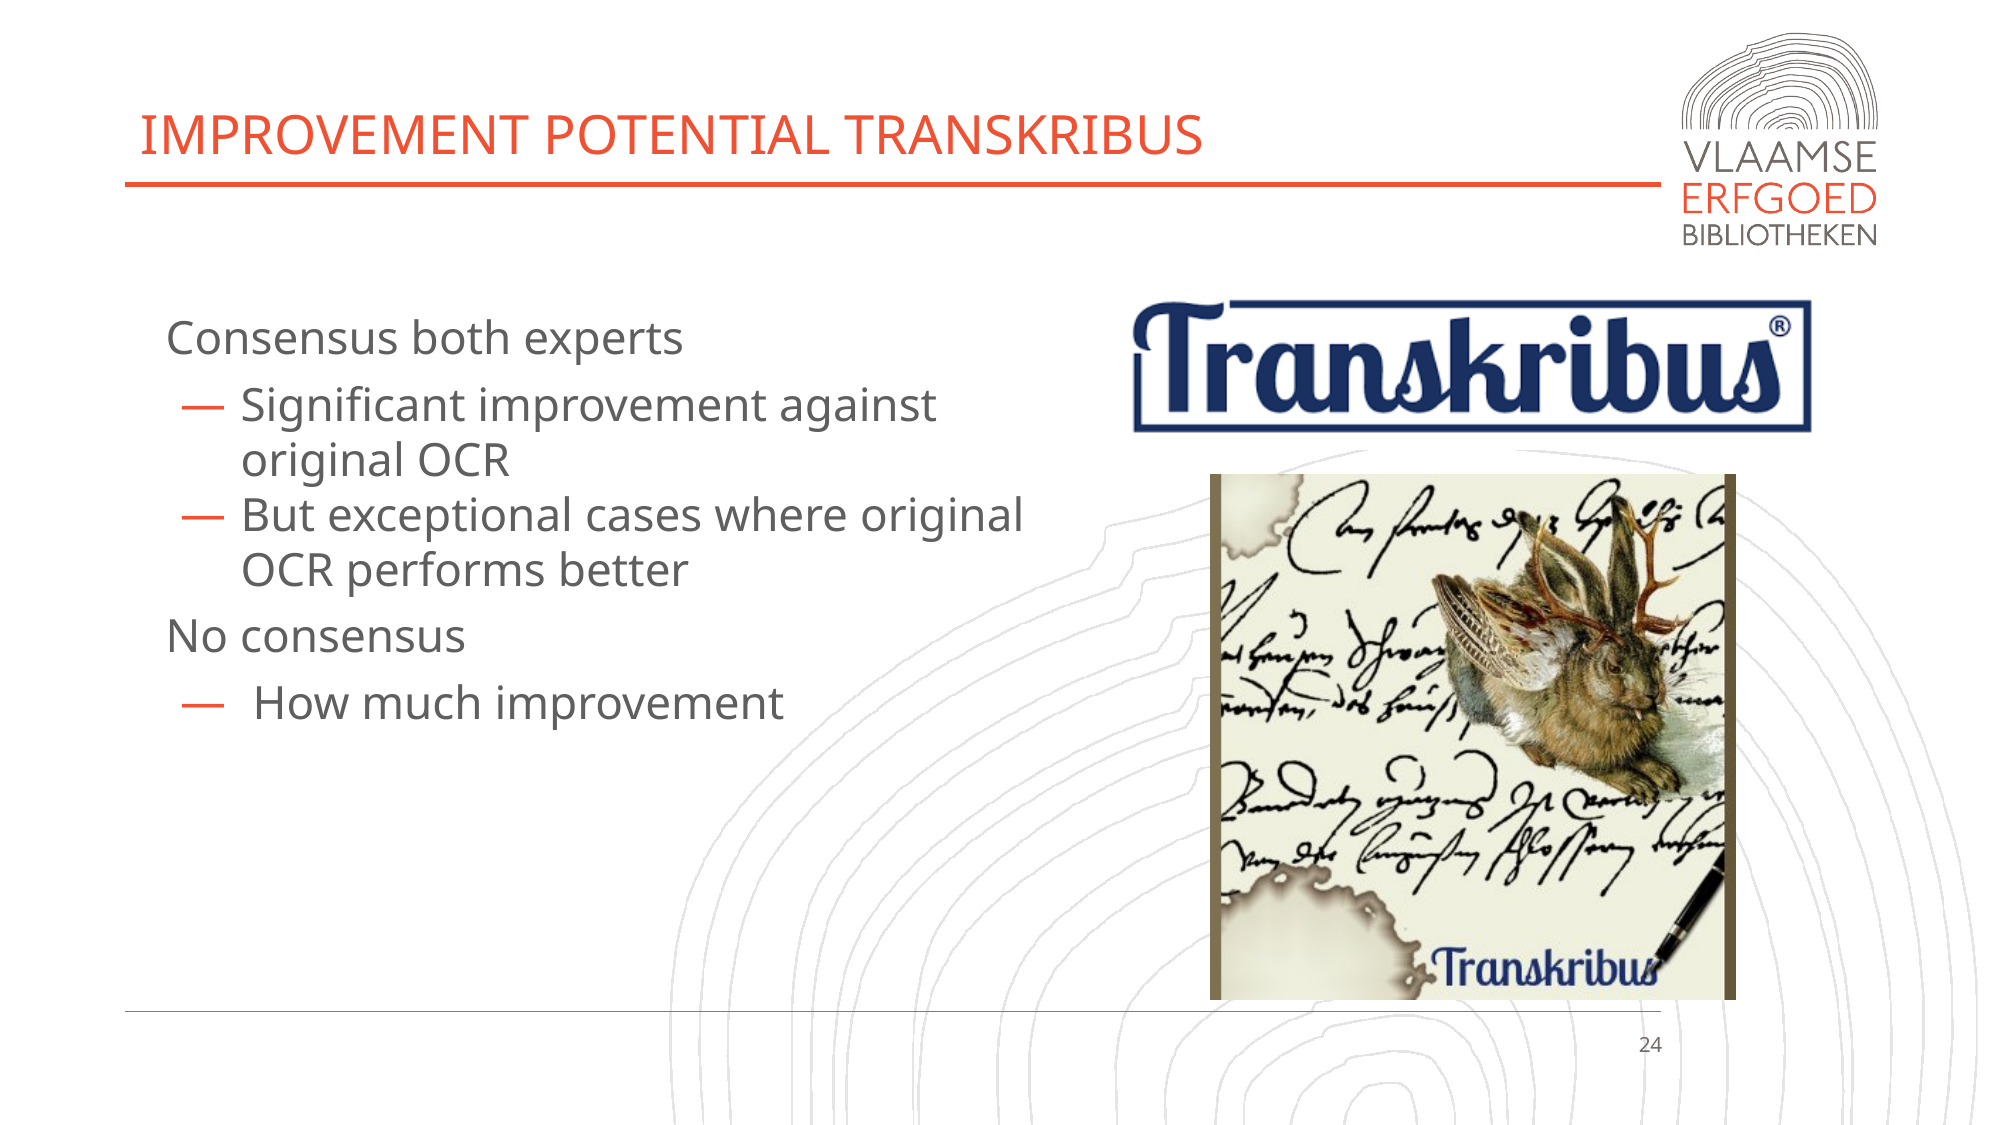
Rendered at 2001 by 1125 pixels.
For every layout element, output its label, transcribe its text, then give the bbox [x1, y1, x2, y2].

slide_number 24 [1488, 1024, 1663, 1103]
title IMPROVEMENT POTENTIAL TRANSKRIBUS [125, 78, 1876, 173]
picture [669, 283, 1978, 1125]
text_box Consensus both experts Significant improvement against original OCR But exceptional cases where original OCR performs better No consensus How much improvement [150, 301, 1085, 971]
picture [1680, 31, 1879, 247]
